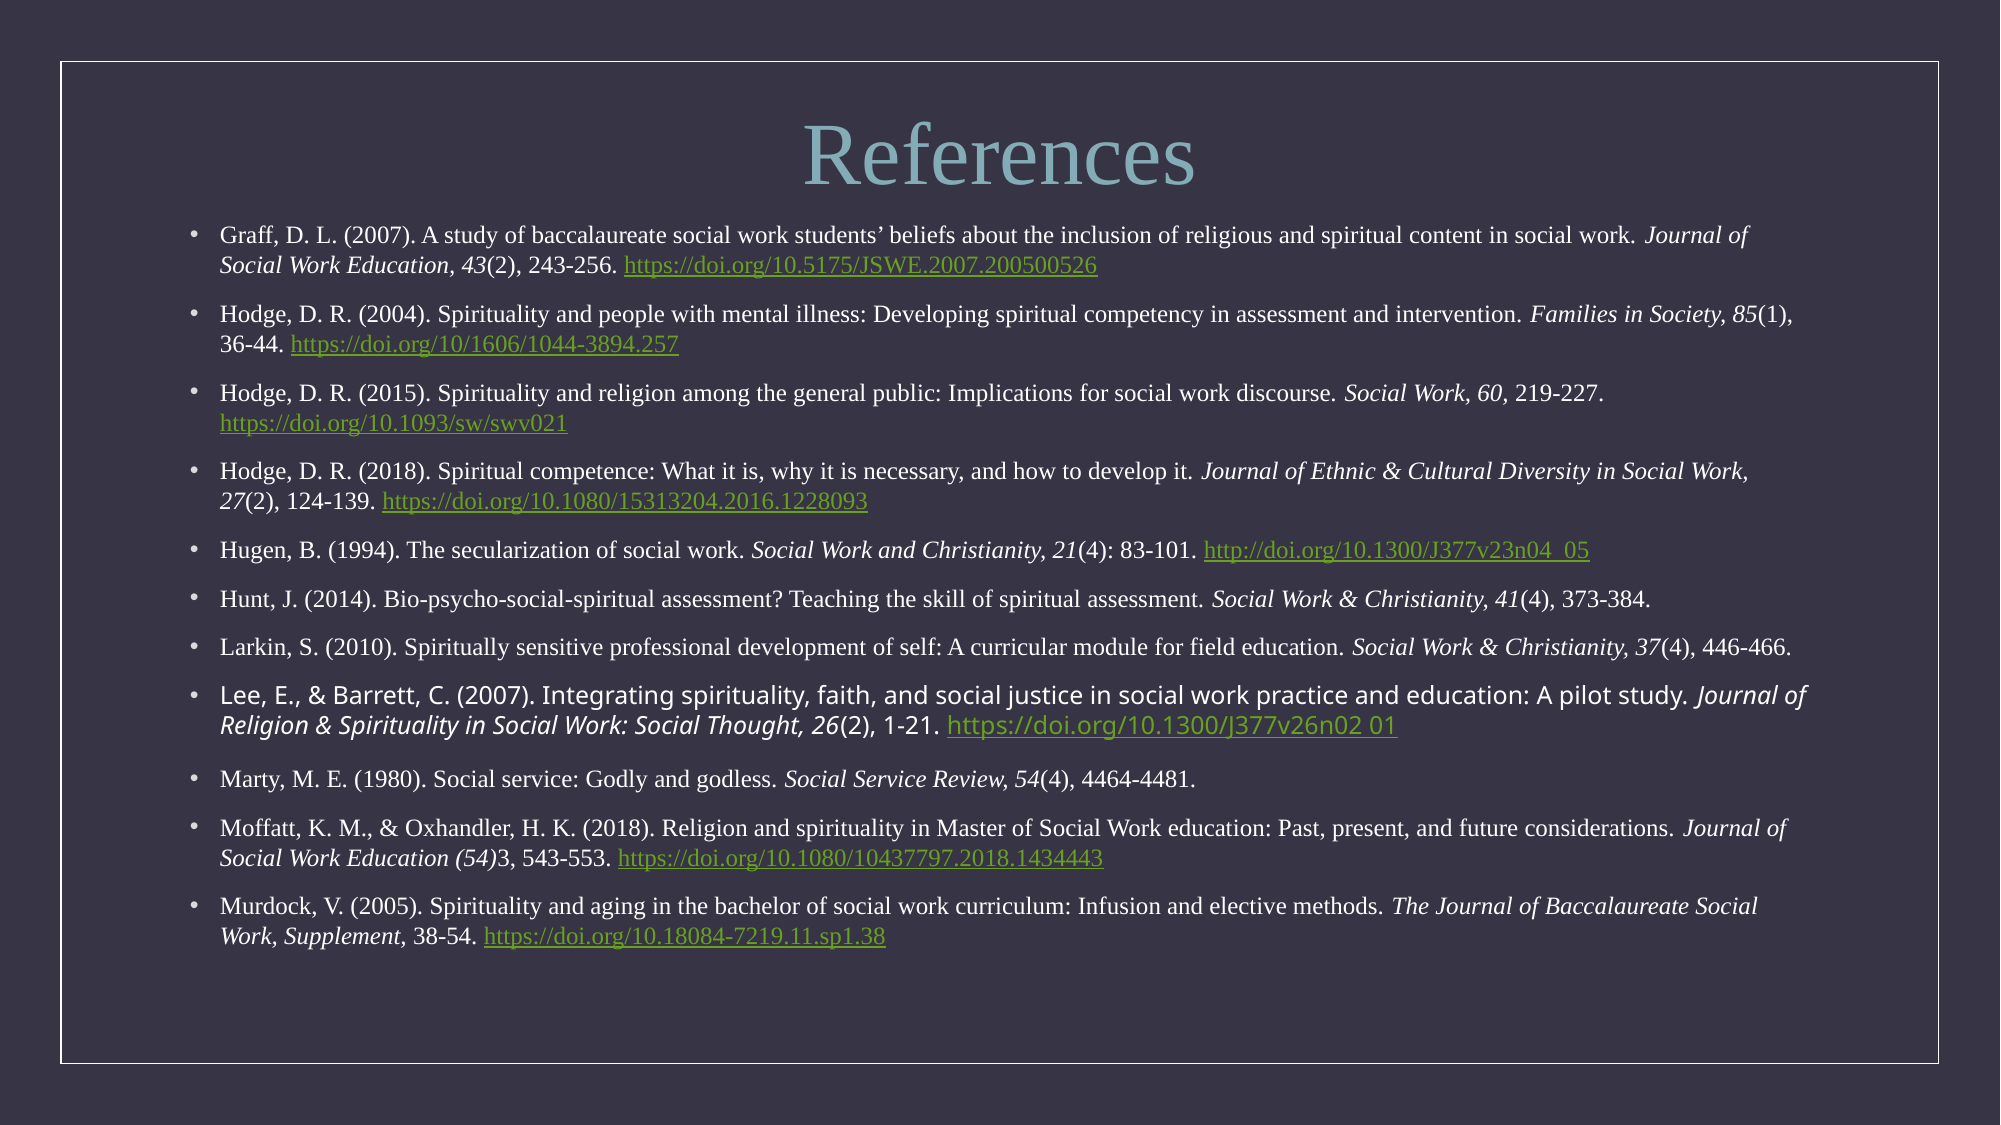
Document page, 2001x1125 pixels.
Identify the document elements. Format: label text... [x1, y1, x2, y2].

title References [174, 100, 1825, 211]
list Graff, D. L. (2007). A study of baccalaureate social work students’ beliefs about the inclusion of religious and spiritual content in social work. Journal of Social Work Education, 43(2), 243-256. https://doi.org/10.5175/JSWE.2007.200500526 Hodge, D. R. (2004). Spirituality and people with mental illness: Developing spiritual competency in assessment and intervention. Families in Society, 85(1), 36-44. https://doi.org/10/1606/1044-3894.257 Hodge, D. R. (2015). Spirituality and religion among the general public: Implications for social work discourse. Social Work, 60, 219-227. https://doi.org/10.1093/sw/swv021 Hodge, D. R. (2018). Spiritual competence: What it is, why it is necessary, and how to develop it. Journal of Ethnic & Cultural Diversity in Social Work, 27(2), 124-139. https://doi.org/10.1080/15313204.2016.1228093 Hugen, B. (1994). The secularization of social work. Social Work and Christianity, 21(4): 83-101. http://doi.org/10.1300/J377v23n04_05 Hunt, J. (2014). Bio-psycho-social-spiritual assessment? Teaching the skill of spiritual assessment. Social Work & Christianity, 41(4), 373-384. Larkin, S. (2010). Spiritually sensitive professional development of self: A curricular module for field education. Social Work & Christianity, 37(4), 446-466. Lee, E., & Barrett, C. (2007). Integrating spirituality, faith, and social justice in social work practice and education: A pilot study. Journal of Religion & Spirituality in Social Work: Social Thought, 26(2), 1-21. https://doi.org/10.1300/J377v26n02 01 Marty, M. E. (1980). Social service: Godly and godless. Social Service Review, 54(4), 4464-4481. Moffatt, K. M., & Oxhandler, H. K. (2018). Religion and spirituality in Master of Social Work education: Past, present, and future considerations. Journal of Social Work Education (54)3, 543-553. https://doi.org/10.1080/10437797.2018.1434443 Murdock, V. (2005). Spirituality and aging in the bachelor of social work curriculum: Infusion and elective methods. The Journal of Baccalaureate Social Work, Supplement, 38-54. https://doi.org/10.18084-7219.11.sp1.38 [174, 211, 1825, 987]
